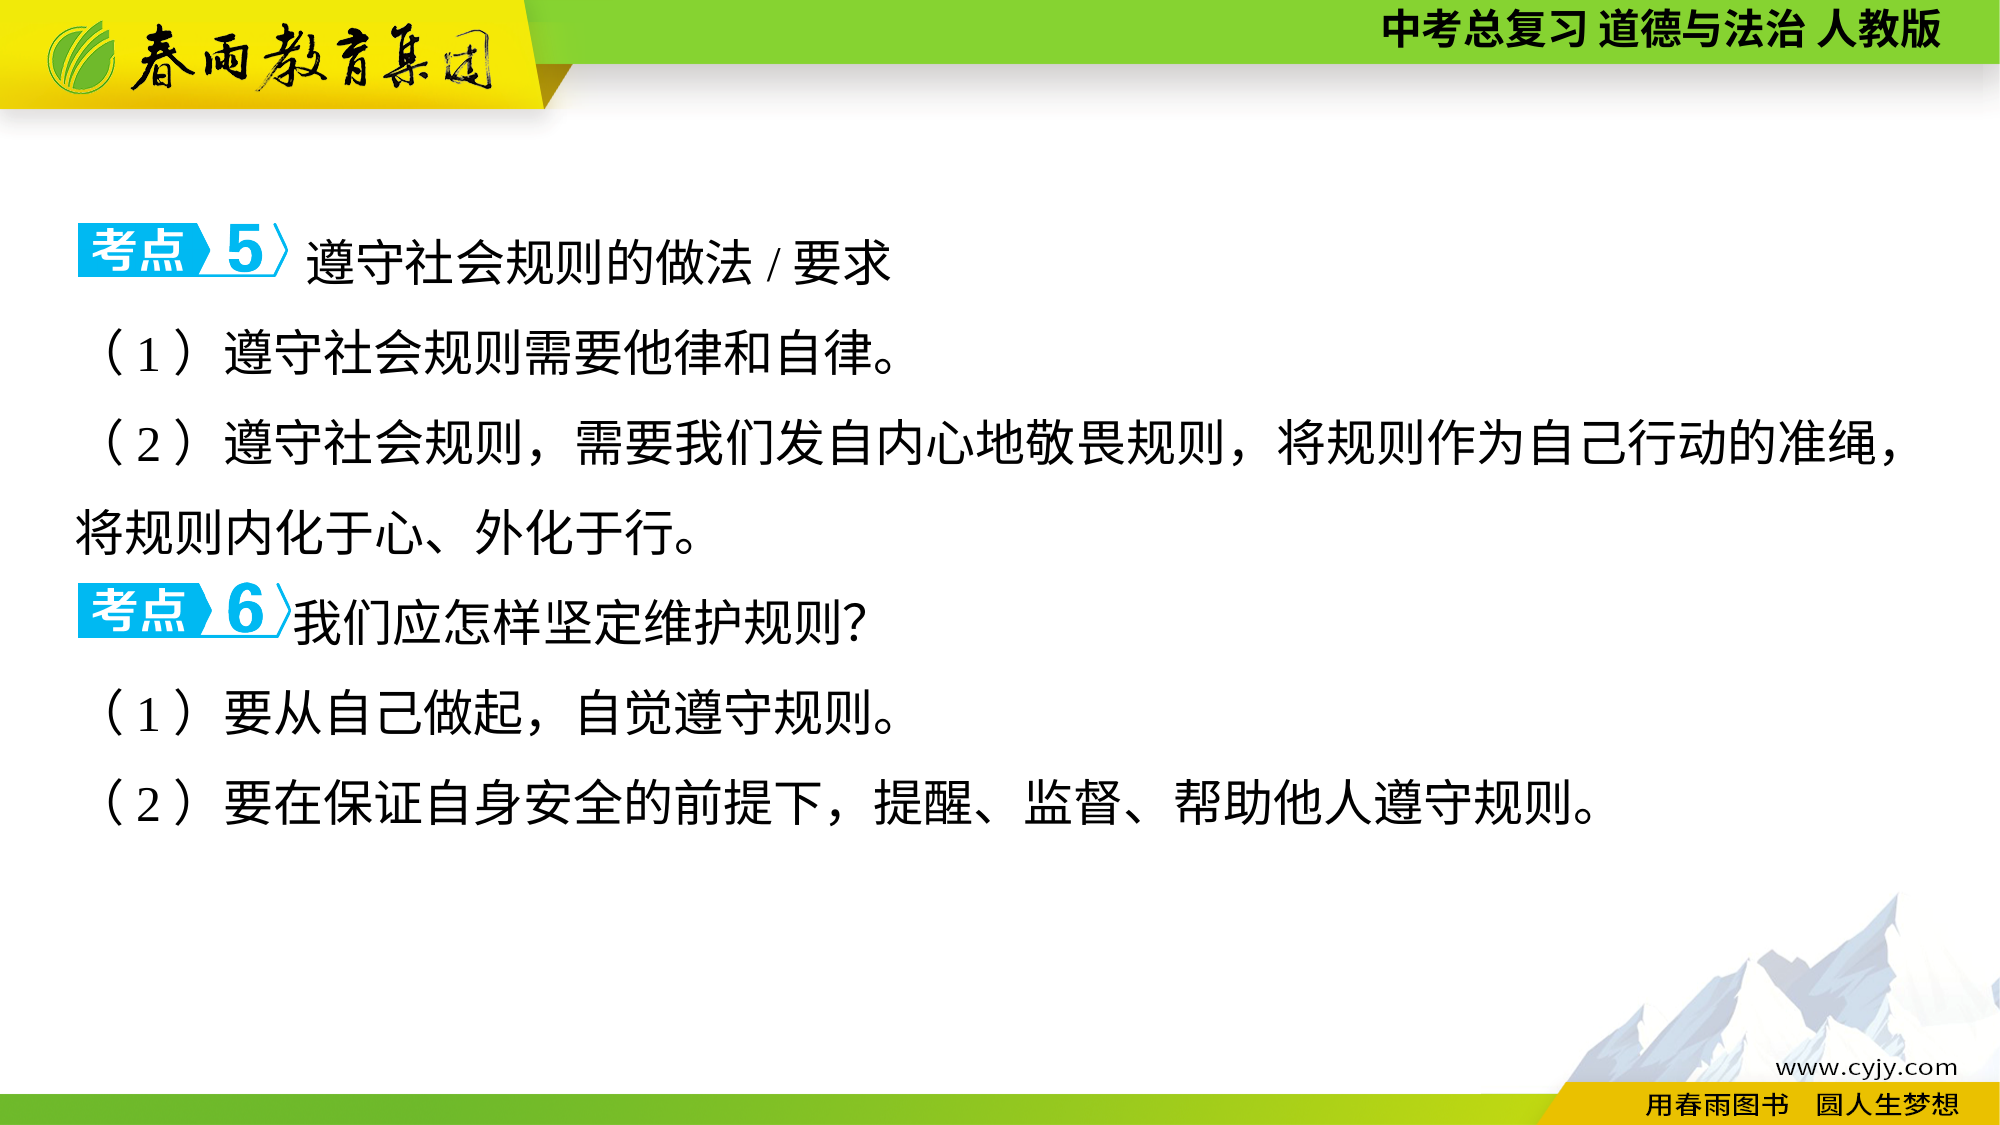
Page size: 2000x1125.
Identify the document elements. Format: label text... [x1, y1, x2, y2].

picture [0, 0, 2000, 1125]
list 遵守社会规则的做法/要求 （1）遵守社会规则需要他律和自律。 （2）遵守社会规则，需要我们发自内心地敬畏规则，将规则作为自己行动的准绳，将规则内化于心、外化于行。 我们应怎样坚定维护规则？ （1）要从自己做起，自觉遵守规则。 （2）要在保证自身安全的前提下，提醒、监督、帮助他人遵守规则。 [59, 194, 1944, 835]
